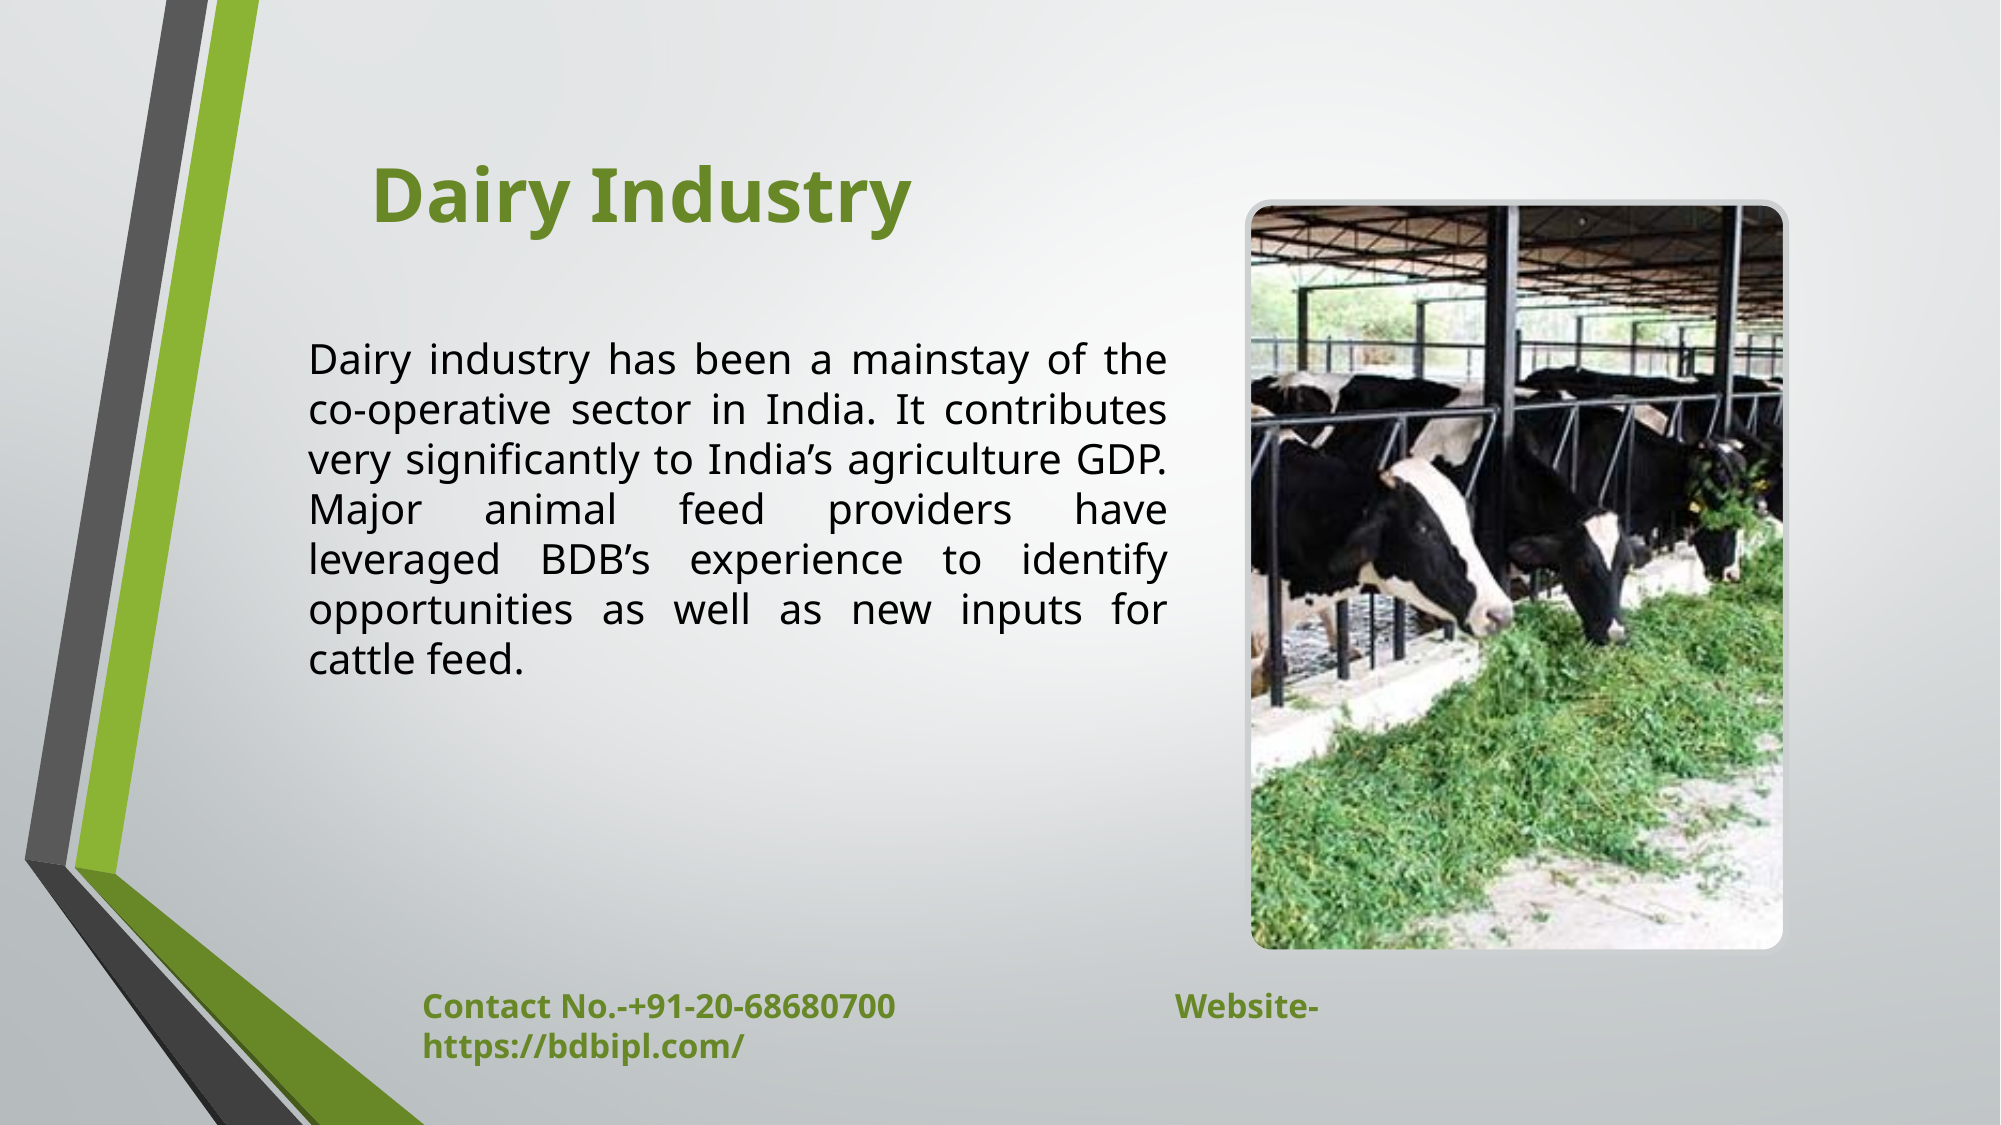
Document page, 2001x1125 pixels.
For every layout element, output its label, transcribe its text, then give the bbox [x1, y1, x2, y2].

picture [1247, 202, 1787, 953]
footer Contact No.-+91-20-68680700 Website- https://bdbipl.com/ [407, 995, 1570, 1056]
title Dairy Industry [246, 83, 1037, 245]
list Dairy industry has been a mainstay of the co-operative sector in India. It contributes very significantly to India’s agriculture GDP. Major animal feed providers have leveraged BDB’s experience to identify opportunities as well as new inputs for cattle feed. [293, 224, 1184, 791]
